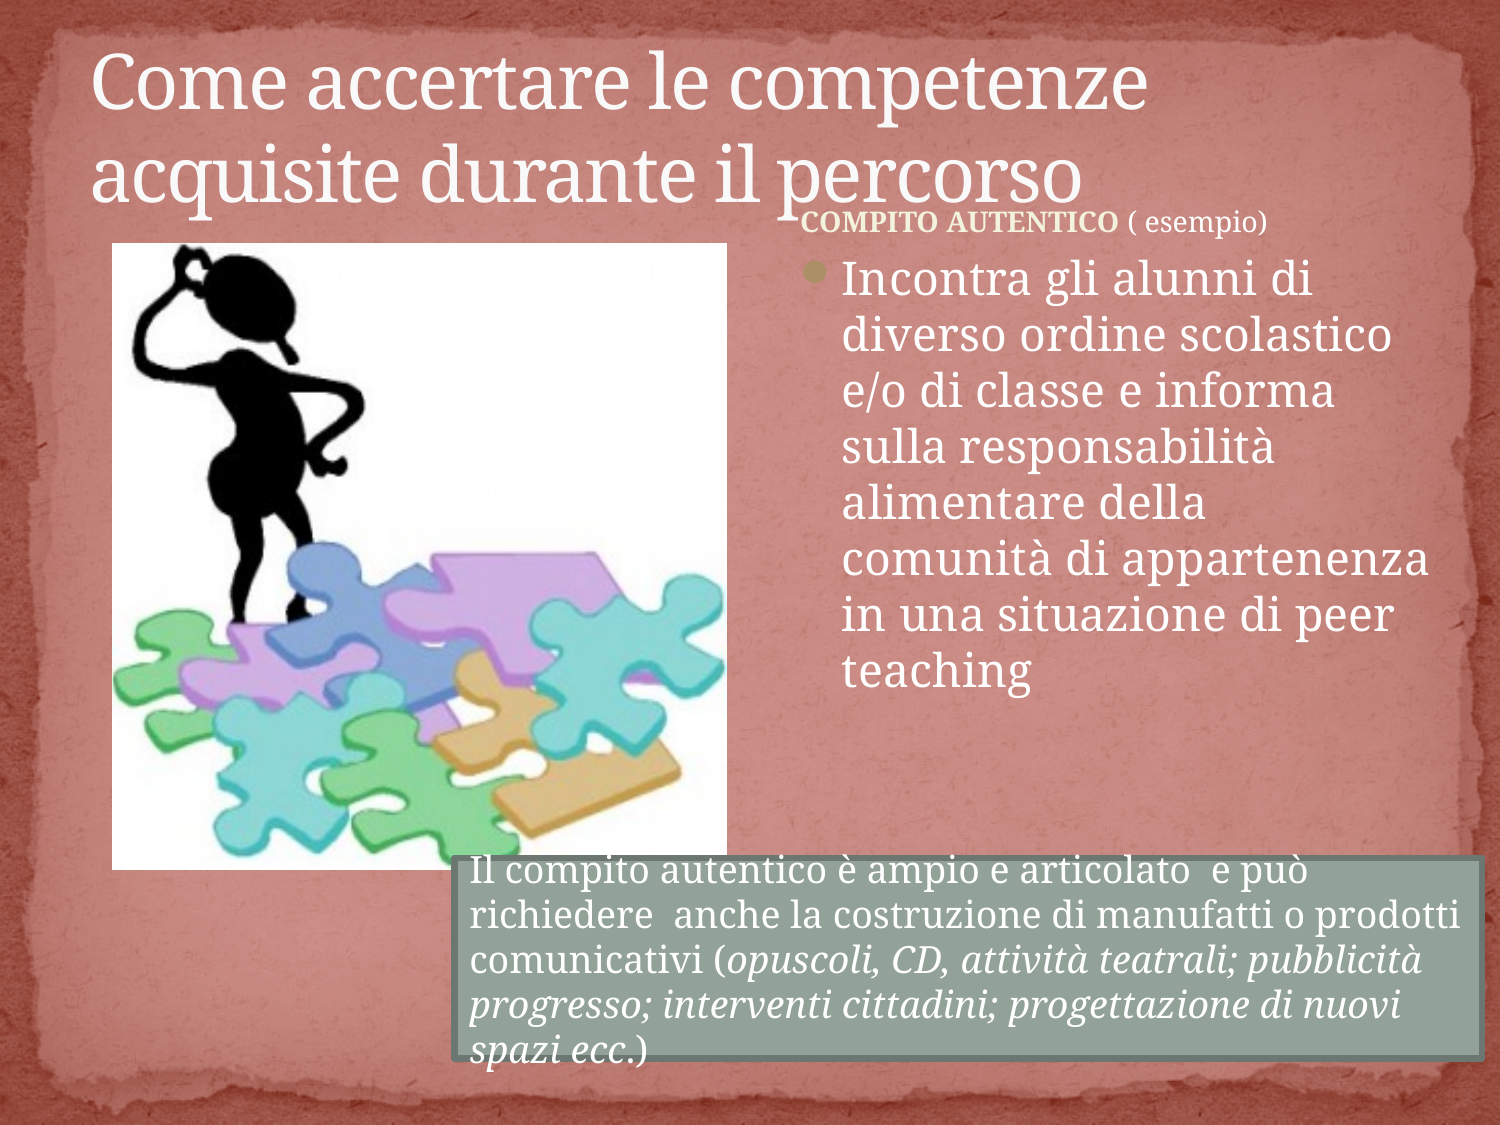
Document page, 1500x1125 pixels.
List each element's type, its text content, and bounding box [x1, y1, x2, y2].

list COMPITO AUTENTICO ( esempio) Incontra gli alunni di diverso ordine scolastico e/o di classe e informa sulla responsabilità alimentare della comunità di appartenenza in una situazione di peer teaching [785, 196, 1447, 740]
text_box Il compito autentico è ampio e articolato e può richiedere anche la costruzione di manufatti o prodotti comunicativi (opuscoli, CD, attività teatrali; pubblicità progresso; interventi cittadini; progettazione di nuovi spazi ecc.) [451, 855, 1485, 1062]
title Come accertare le competenze acquisite durante il percorso [74, 24, 1425, 225]
picture [112, 243, 727, 870]
footer A.BALDI - G. CIPOLLARI [350, 1017, 938, 1081]
